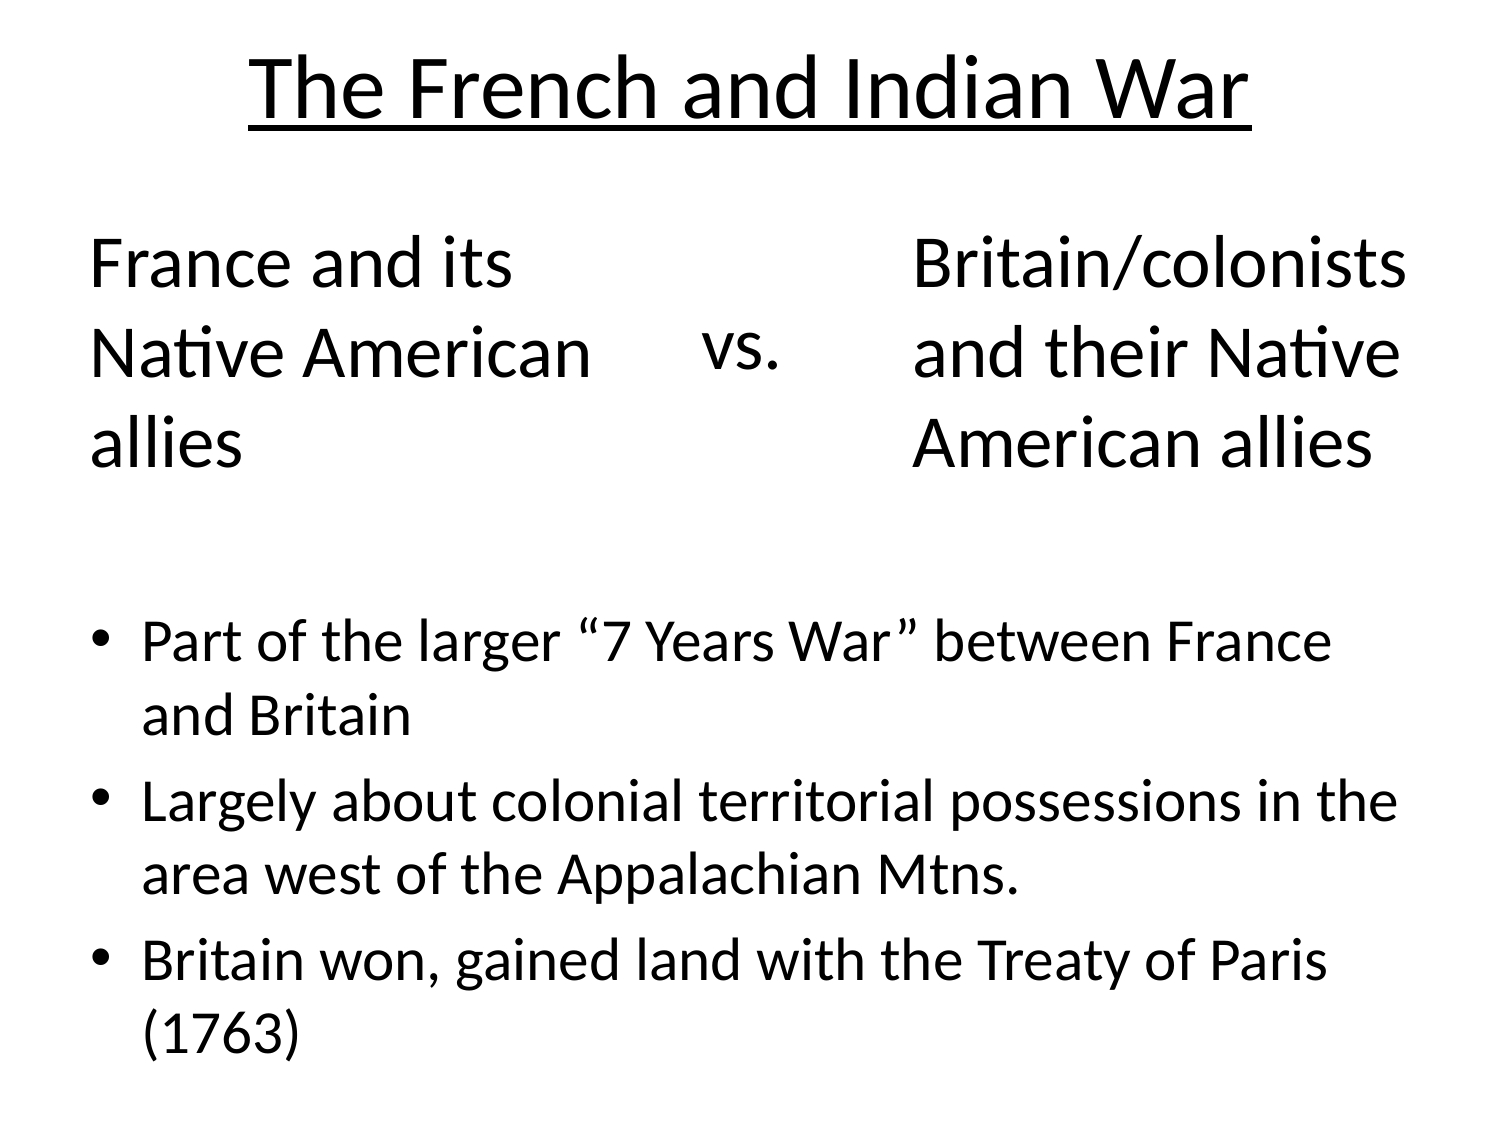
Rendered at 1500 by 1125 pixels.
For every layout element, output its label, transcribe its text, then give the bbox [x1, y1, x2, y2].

title The French and Indian War [75, 0, 1425, 165]
text_box France and its Native American allies [74, 205, 633, 491]
text_box Britain/colonists and their Native American allies [897, 205, 1447, 491]
list Part of the larger “7 Years War” between France and Britain Largely about colonial territorial possessions in the area west of the Appalachian Mtns. Britain won, gained land with the Treaty of Paris (1763) [75, 592, 1425, 1077]
text_box vs. [686, 287, 831, 393]
